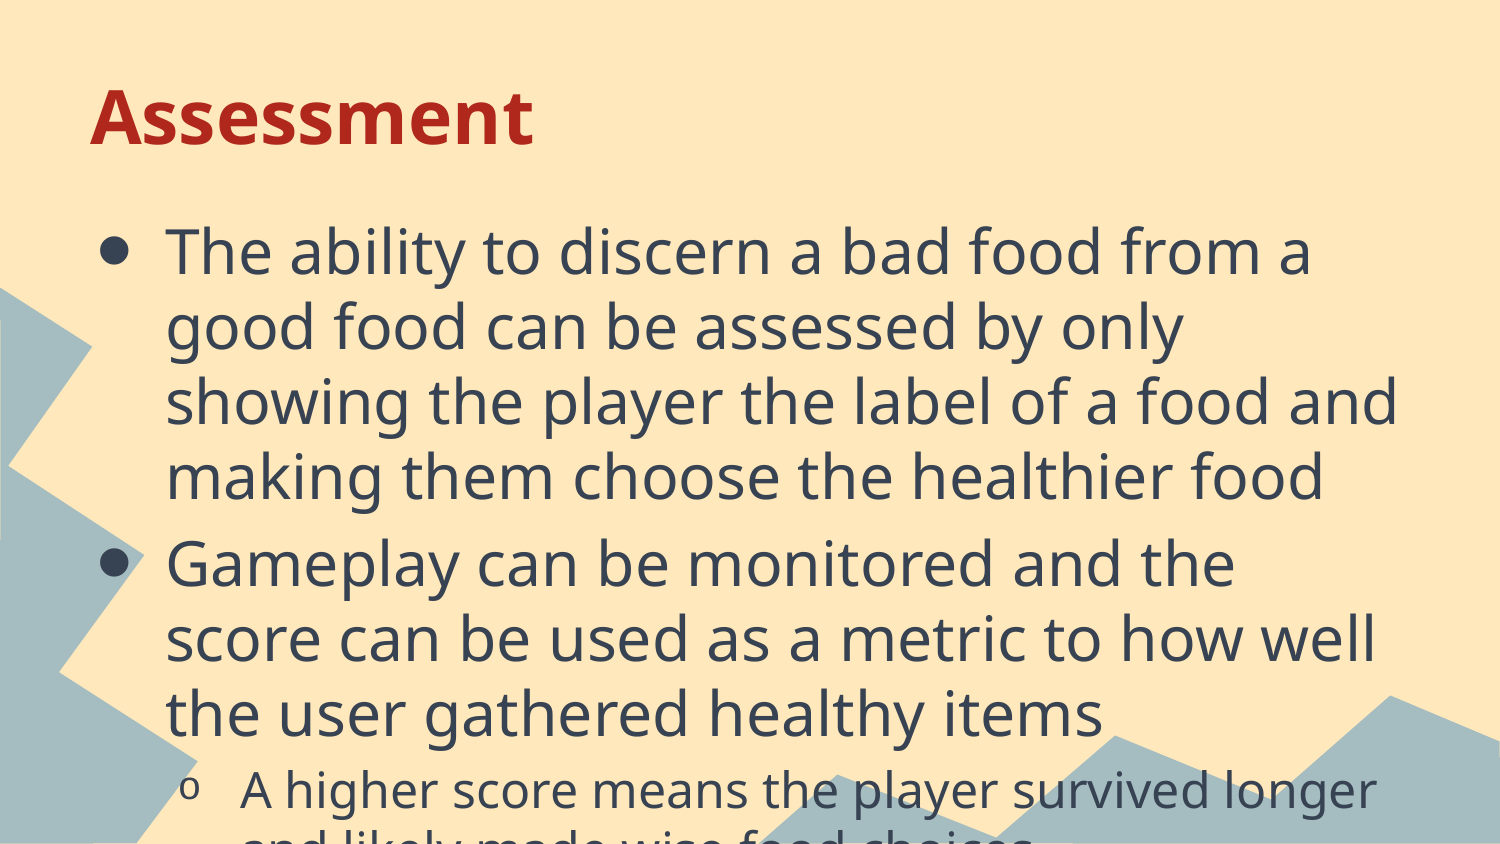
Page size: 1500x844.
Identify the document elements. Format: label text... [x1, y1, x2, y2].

list The ability to discern a bad food from a good food can be assessed by only showing the player the label of a food and making them choose the healthier food Gameplay can be monitored and the score can be used as a metric to how well the user gathered healthy items A higher score means the player survived longer and likely made wise food choices [75, 196, 1425, 808]
title Assessment [75, 33, 1425, 175]
